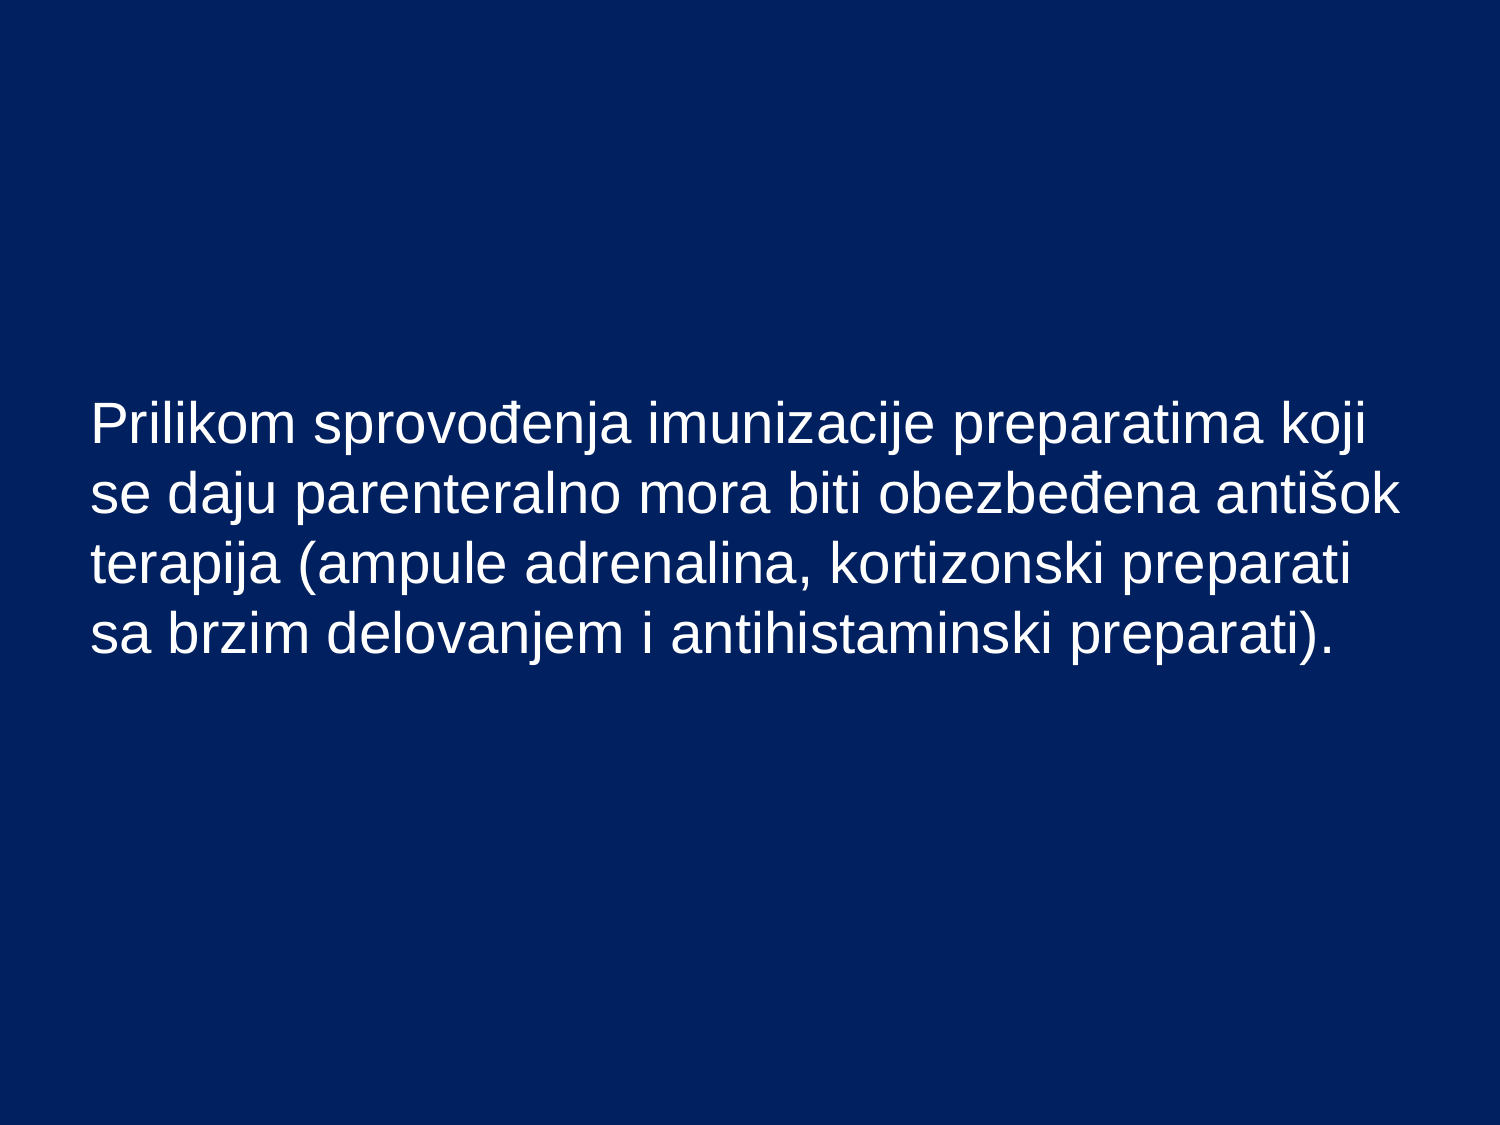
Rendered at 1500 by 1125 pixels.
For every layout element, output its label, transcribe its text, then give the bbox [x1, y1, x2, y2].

title Prilikom sprovođenja imunizacije preparatima koji se daju parenteralno mora biti obezbeđena antišok terapija (ampule adrenalina, kortizonski preparati sa brzim delovanjem i antihistaminski preparati). [75, 112, 1425, 938]
